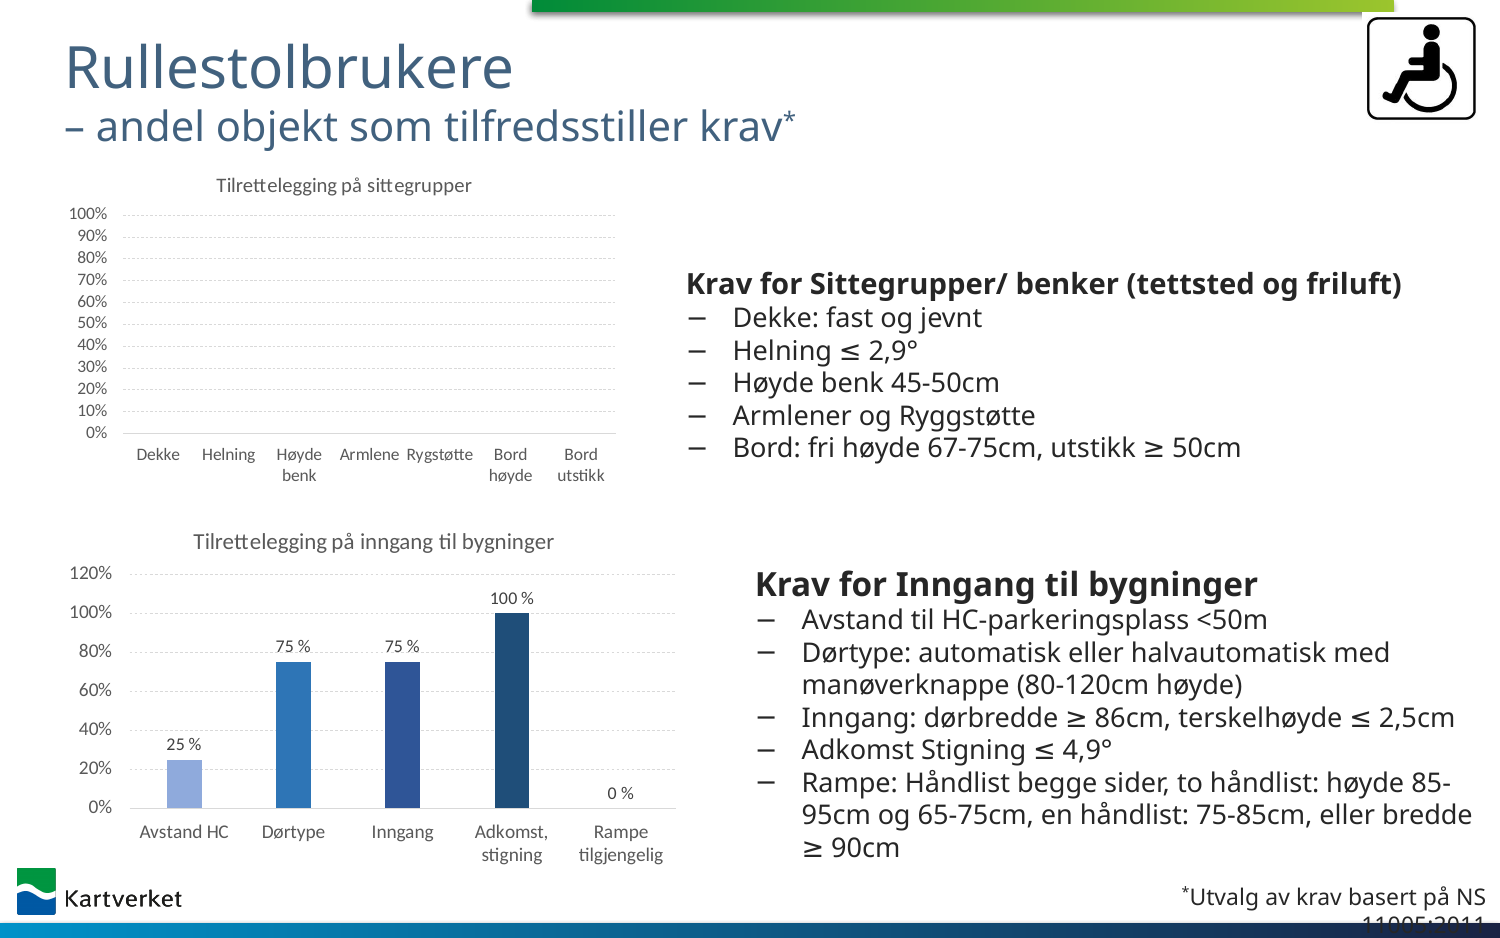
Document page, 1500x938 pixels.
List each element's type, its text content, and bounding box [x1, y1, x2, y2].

picture [62, 520, 687, 874]
picture [62, 166, 626, 492]
text_box Krav for Inngang til bygninger Avstand til HC-parkeringsplass <50m Dørtype: automatisk eller halvautomatisk med manøverknappe (80-120cm høyde) Inngang: dørbredde ≥ 86cm, terskelhøyde ≤ 2,5cm Adkomst Stigning ≤ 4,9° Rampe: Håndlist begge sider, to håndlist: høyde 85-95cm og 65-75cm, en håndlist: 75-85cm, eller bredde ≥ 90cm [740, 555, 1491, 870]
picture [1362, 12, 1481, 126]
text_box *Utvalg av krav basert på NS 11005:2011 [1068, 873, 1500, 938]
text_box Krav for Sittegrupper/ benker (tettsted og friluft) Dekke: fast og jevnt Helning ≤ 2,9° Høyde benk 45-50cm Armlener og Ryggstøtte Bord: fri høyde 67-75cm, utstikk ≥ 50cm [670, 258, 1418, 471]
text_box Rullestolbrukere – andel objekt som tilfredsstiller krav* [49, 25, 1431, 158]
